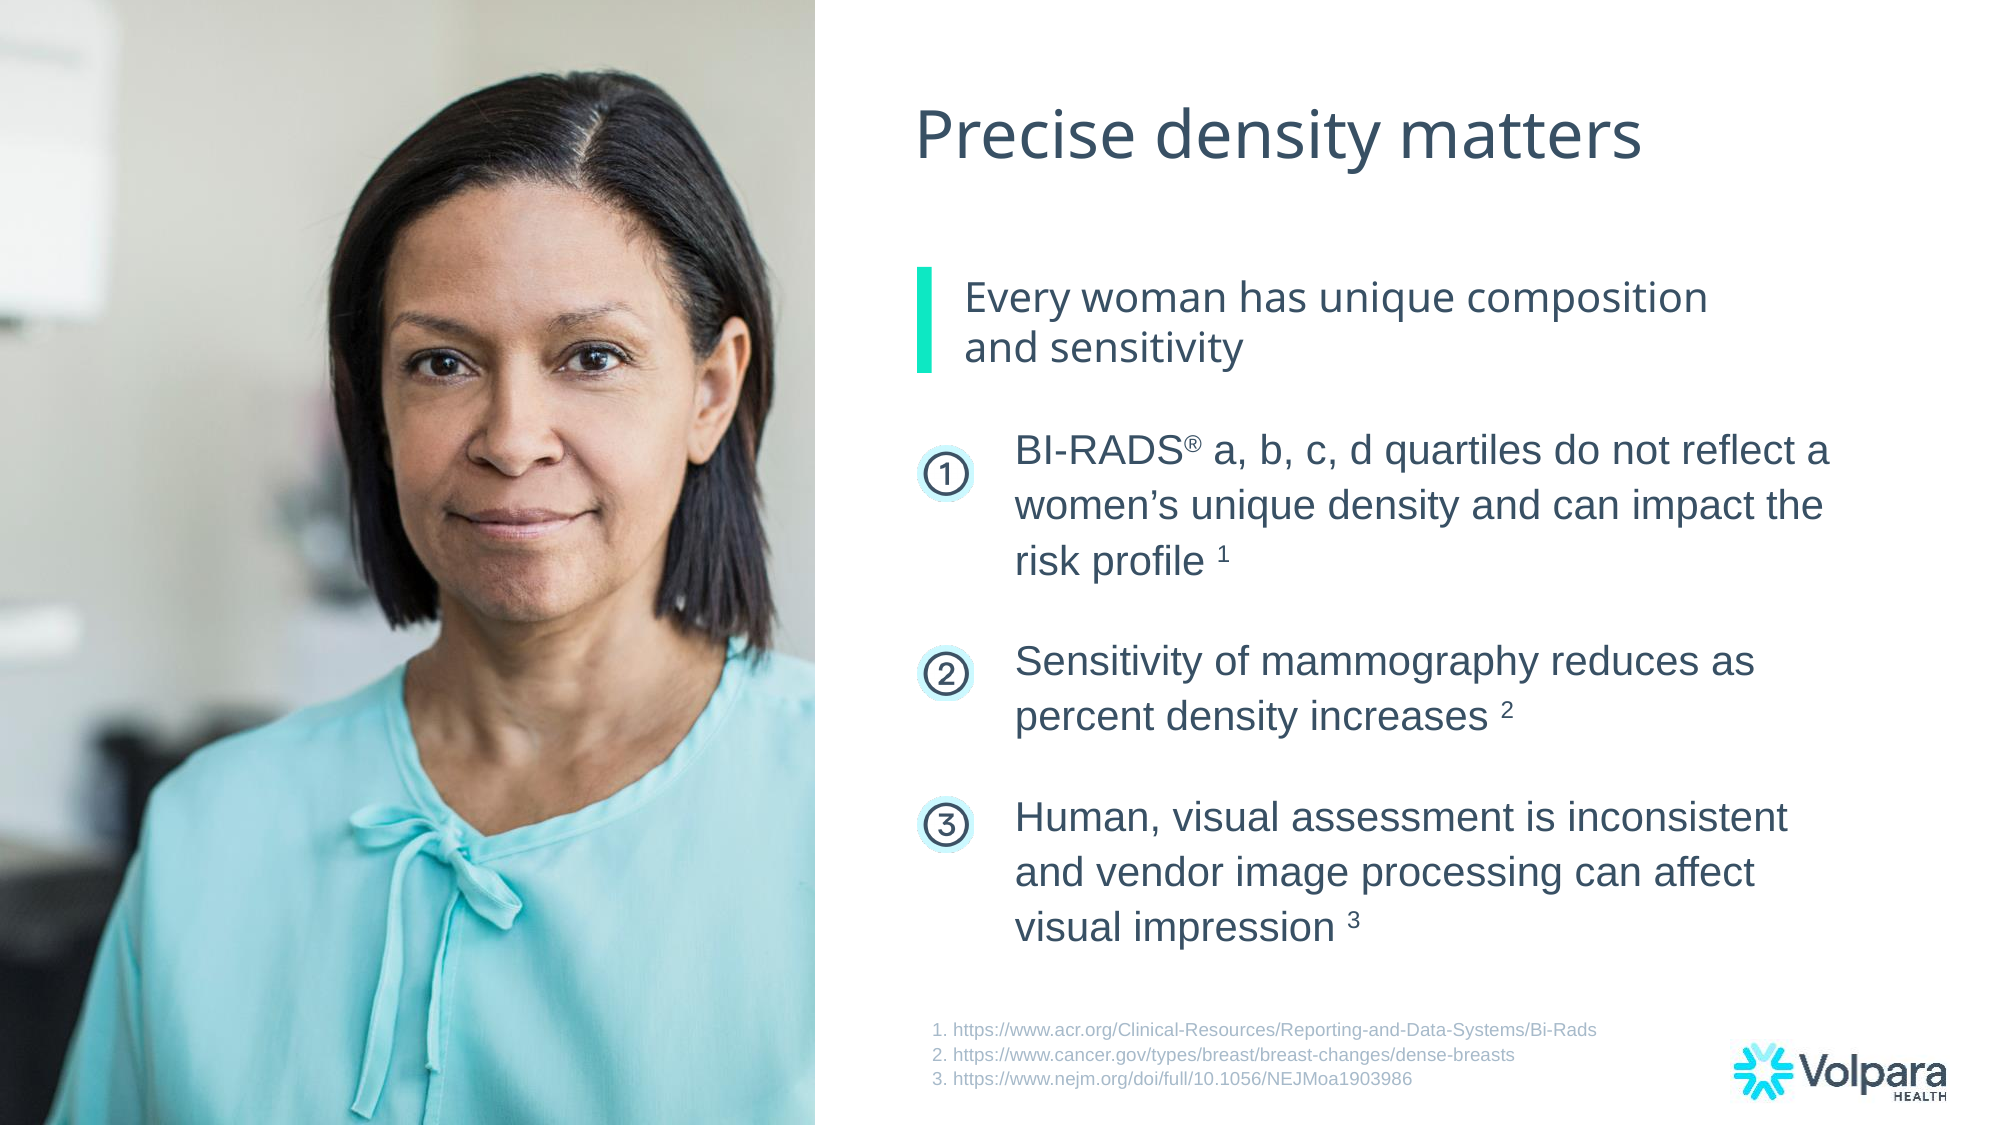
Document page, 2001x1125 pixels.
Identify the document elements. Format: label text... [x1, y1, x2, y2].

text_box Every woman has unique composition and sensitivity [949, 263, 1738, 345]
picture [916, 645, 974, 701]
text_box [916, 266, 933, 374]
text_box 1. https://www.acr.org/Clinical-Resources/Reporting-and-Data-Systems/Bi-Rads 2. https://www.cancer.gov/types/breast/breast-changes/dense-breasts 3. https://www.nejm.org/doi/full/10.1056/NEJMoa1903986 [917, 1007, 1698, 1098]
picture [916, 796, 974, 853]
picture [916, 445, 974, 502]
title Precise density matters [899, 93, 1926, 206]
text_box BI-RADS® a, b, c, d quartiles do not reflect a women’s unique density and can impact the risk profile 1 Sensitivity of mammography reduces as percent density increases 2 Human, visual assessment is inconsistent and vendor image processing can affect visual impression 3 [999, 410, 1883, 958]
picture [0, 0, 815, 1125]
picture [1730, 1039, 1950, 1104]
